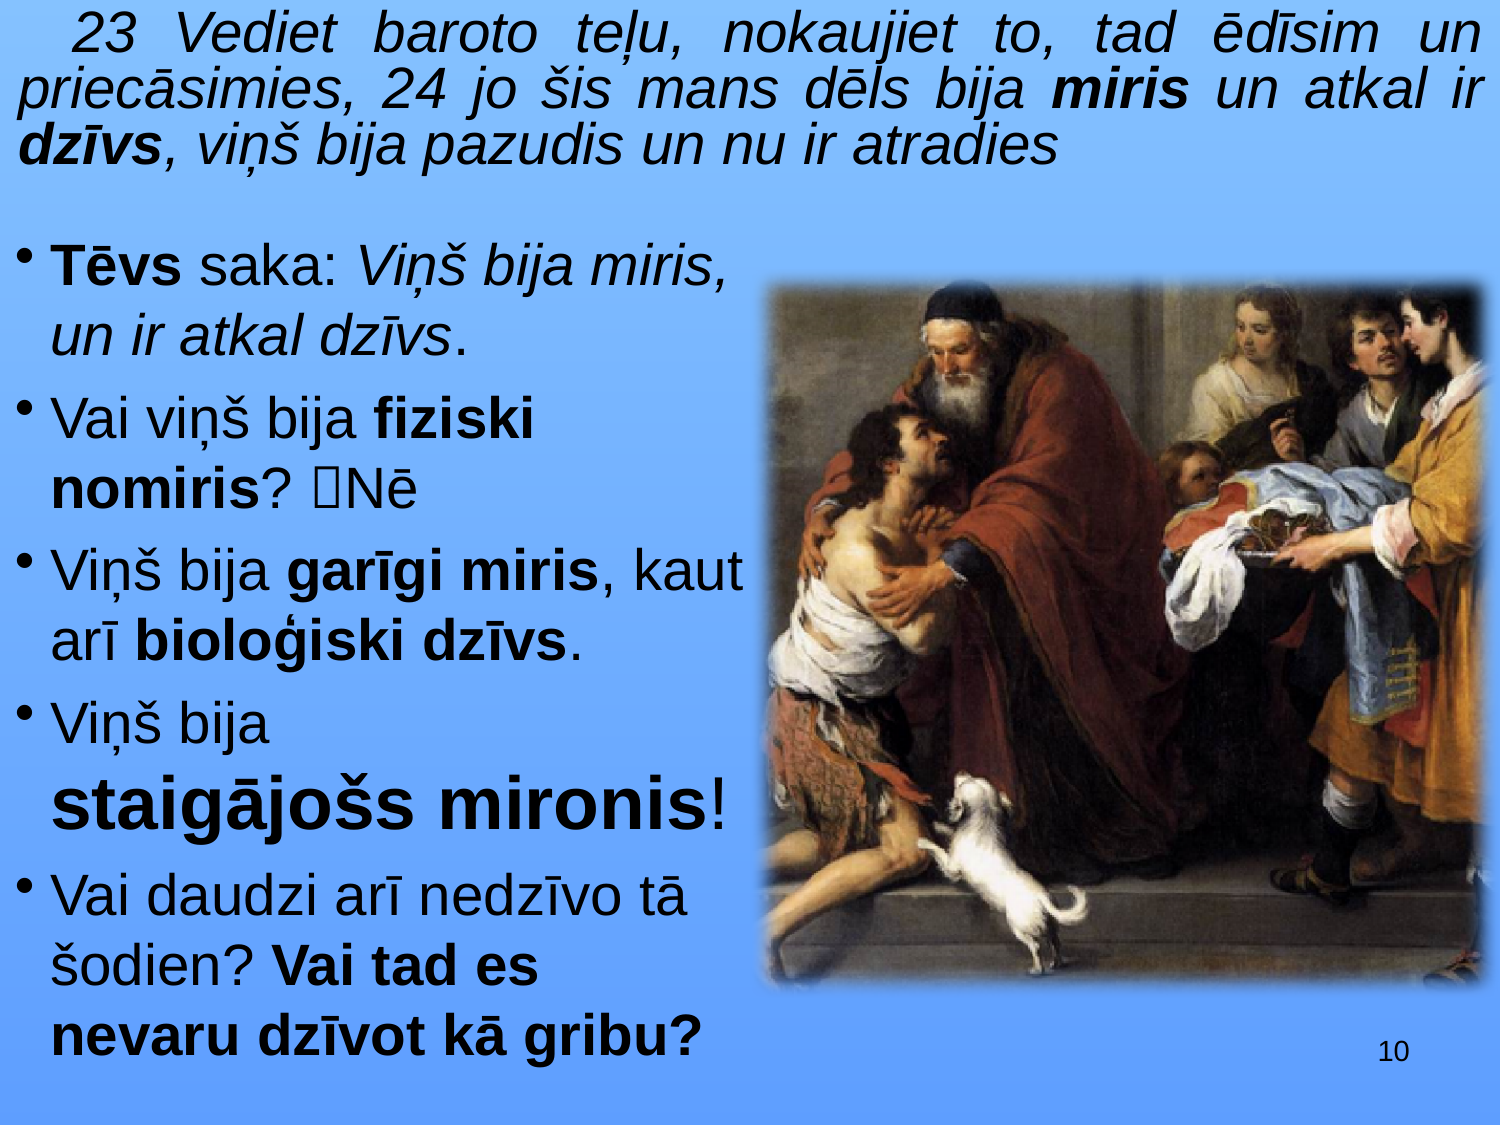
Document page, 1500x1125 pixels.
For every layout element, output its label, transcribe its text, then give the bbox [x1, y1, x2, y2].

text_box Tēvs saka: Viņš bija miris, un ir atkal dzīvs. Vai viņš bija fiziski nomiris? Nē Viņš bija garīgi miris, kaut arī bioloģiski dzīvs. Viņš bija staigājošs mironis! Vai daudzi arī nedzīvo tā šodien? Vai tad es nevaru dzīvot kā gribu? [0, 219, 762, 1075]
list 23 Vediet baroto teļu, nokaujiet to, tad ēdīsim un priecāsimies, 24 jo šis mans dēls bija miris un atkal ir dzīvs, viņš bija pazudis un nu ir atradies [0, 0, 1500, 256]
slide_number 10 [1074, 1024, 1426, 1103]
picture [749, 266, 1500, 1000]
